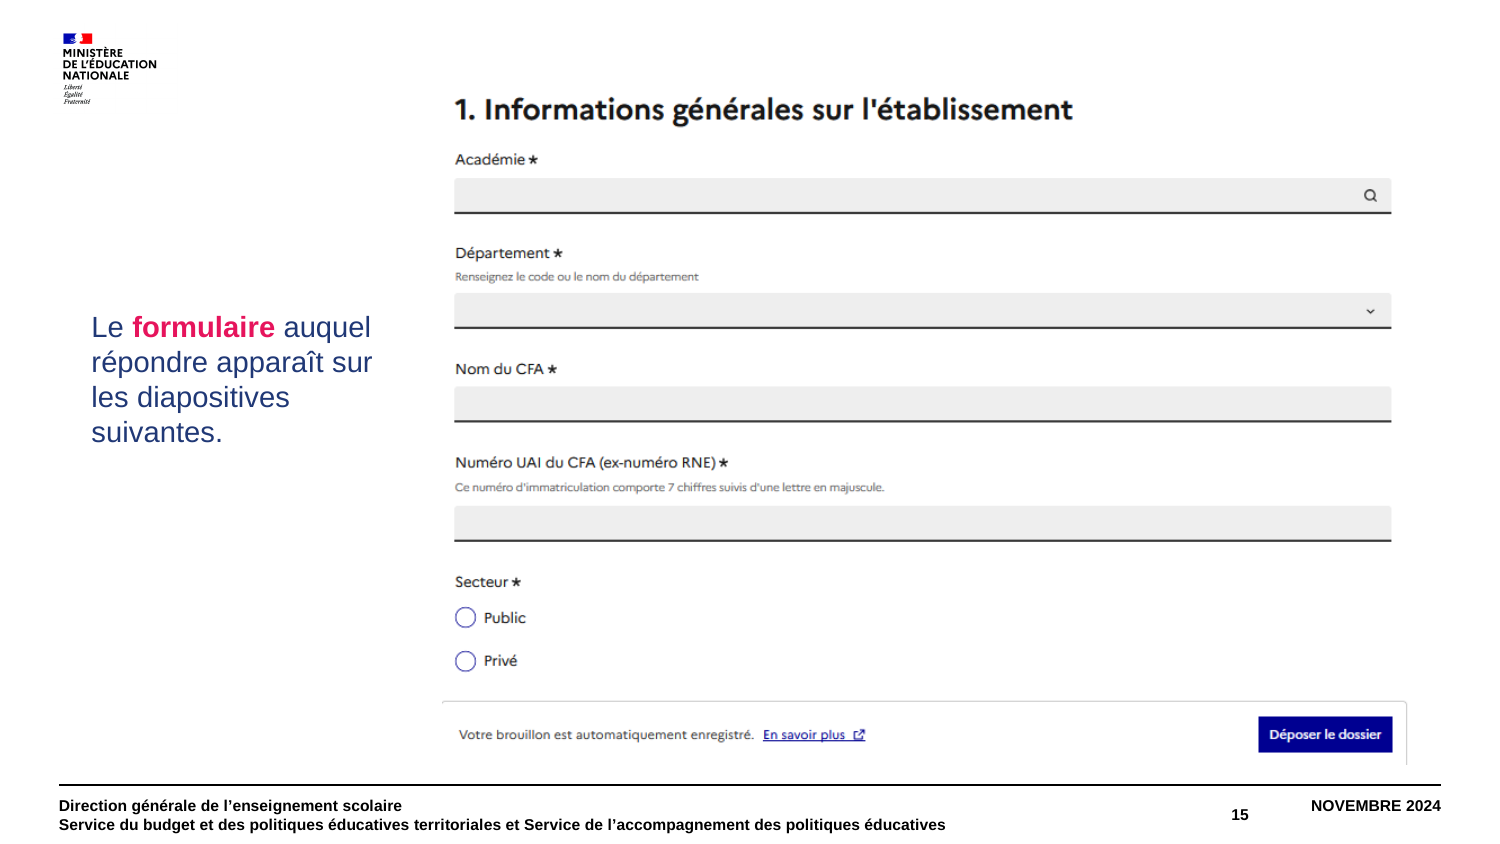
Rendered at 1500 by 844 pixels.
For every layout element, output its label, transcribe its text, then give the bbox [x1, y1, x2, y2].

slide_number NOVEMBRE 2024 [1249, 784, 1441, 844]
text_box Le formulaire auquel répondre apparaît sur les diapositives suivantes. [76, 300, 408, 456]
footer Direction générale de l’enseignement scolaire Service du budget et des politiques éducatives territoriales et Service de l’accompagnement des politiques éducatives [59, 784, 1028, 844]
slide_number 15 [1028, 784, 1249, 844]
picture [53, 23, 178, 114]
picture [442, 79, 1414, 765]
